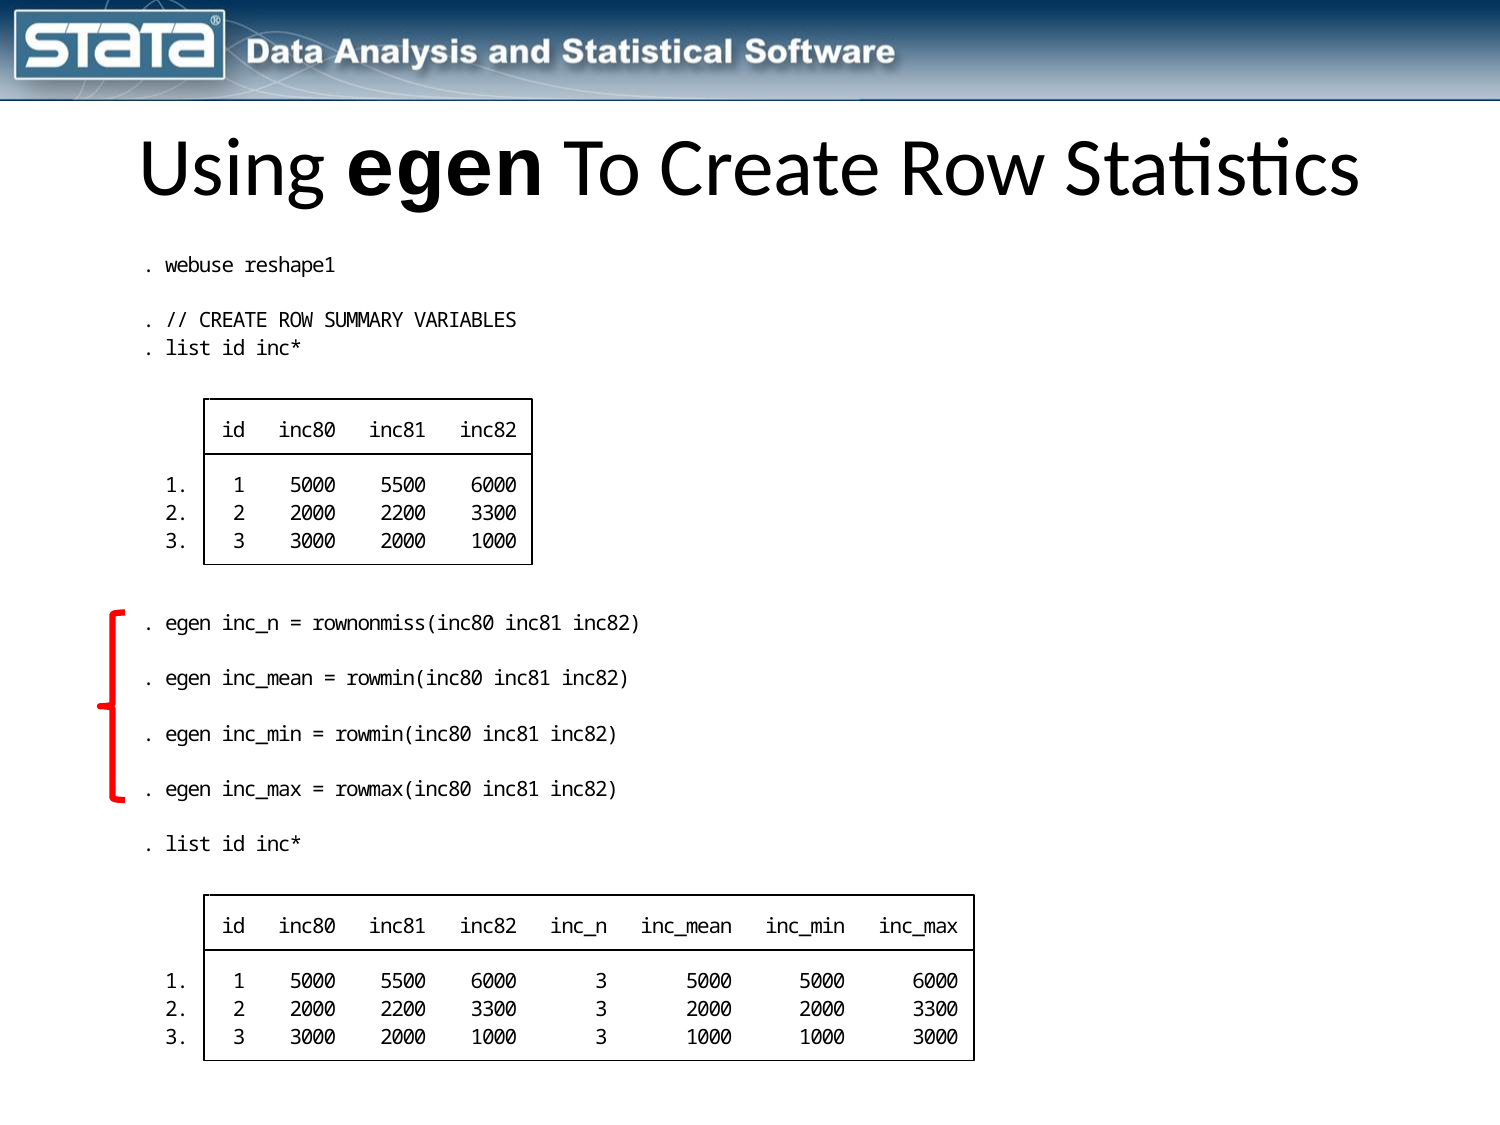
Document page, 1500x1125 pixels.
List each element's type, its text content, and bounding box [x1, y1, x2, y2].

text_box [99, 611, 125, 801]
title Using egen To Create Row Statistics [0, 99, 1500, 225]
picture [0, 0, 1500, 99]
picture [137, 249, 1002, 1077]
